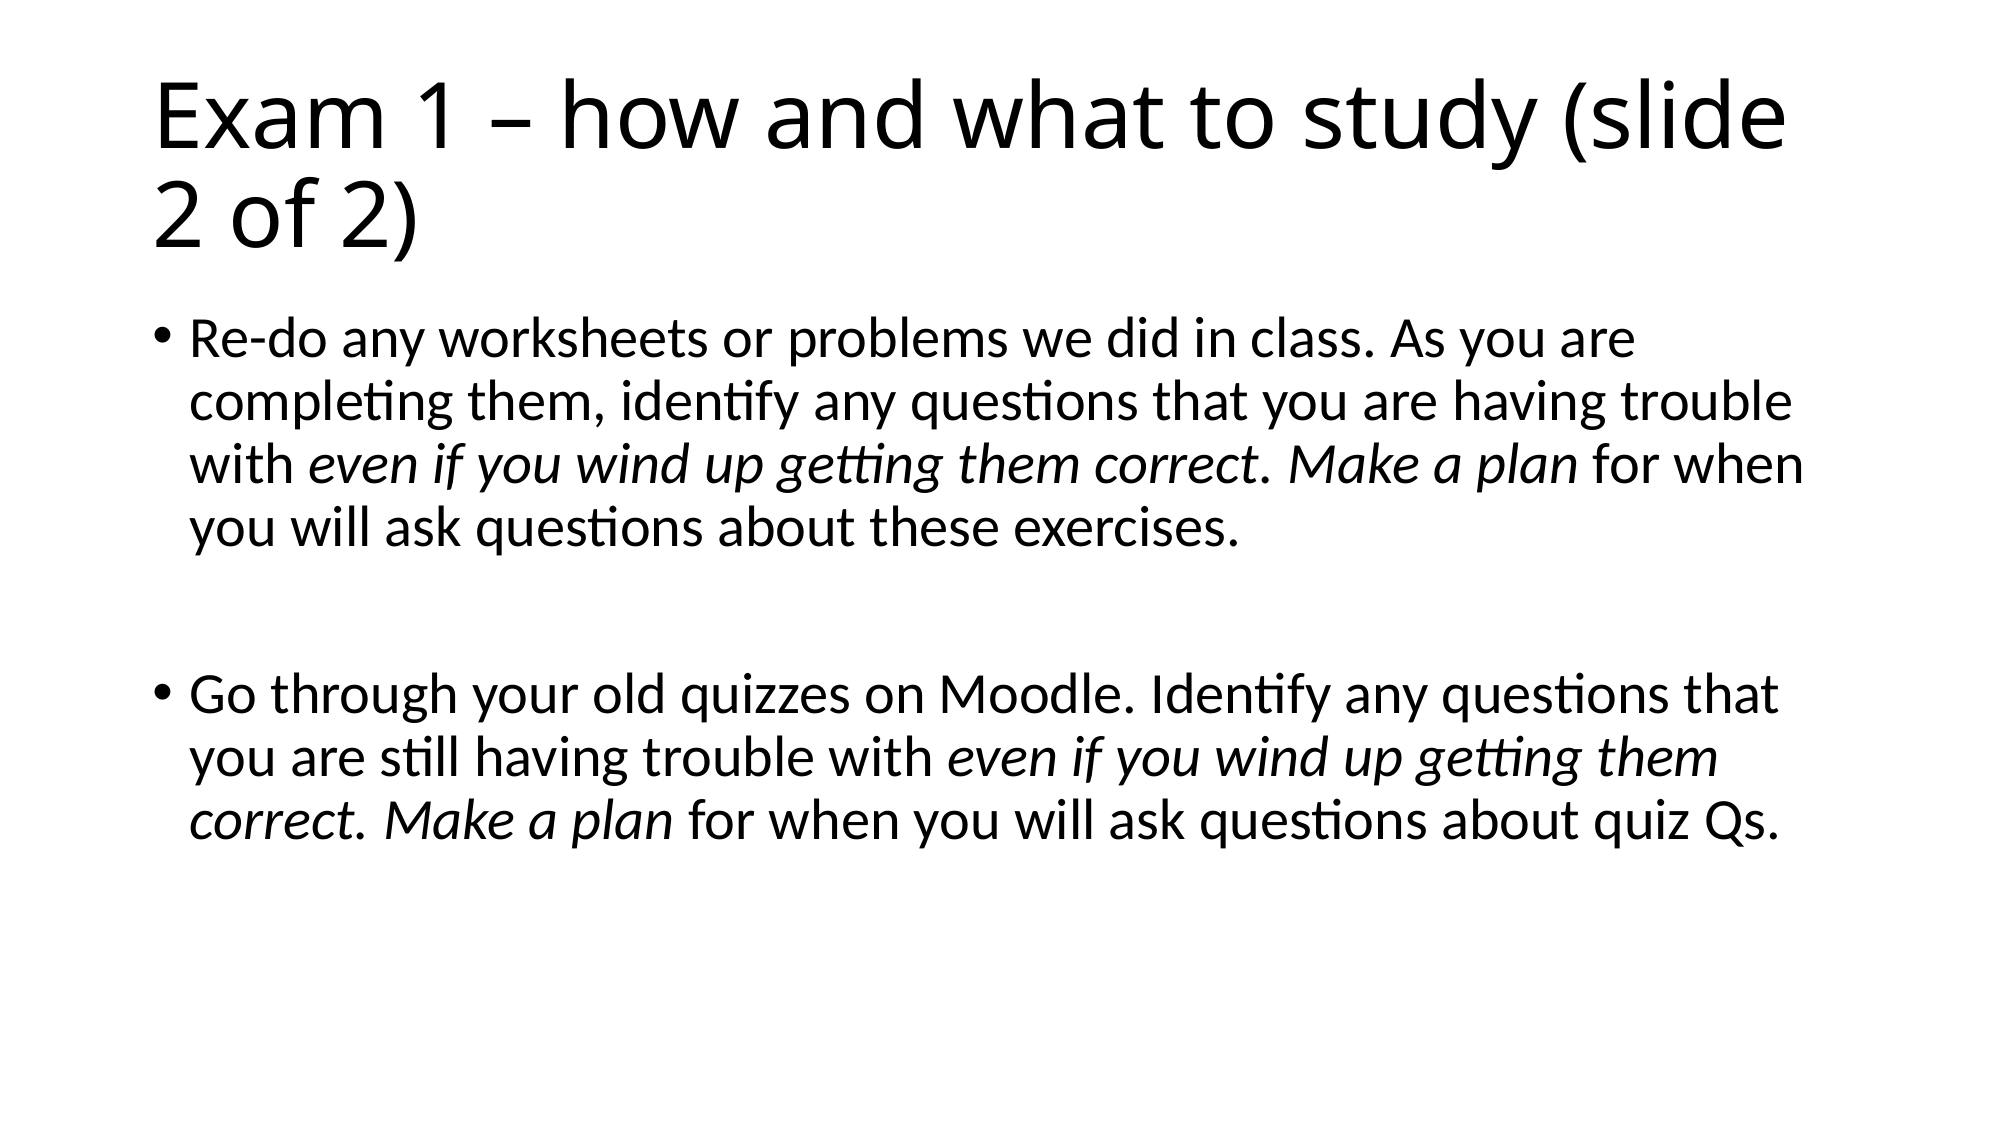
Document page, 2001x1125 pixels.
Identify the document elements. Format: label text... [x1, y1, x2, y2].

list Re-do any worksheets or problems we did in class. As you are completing them, identify any questions that you are having trouble with even if you wind up getting them correct. Make a plan for when you will ask questions about these exercises. Go through your old quizzes on Moodle. Identify any questions that you are still having trouble with even if you wind up getting them correct. Make a plan for when you will ask questions about quiz Qs. [137, 299, 1863, 1014]
title Exam 1 – how and what to study (slide 2 of 2) [137, 59, 1863, 278]
